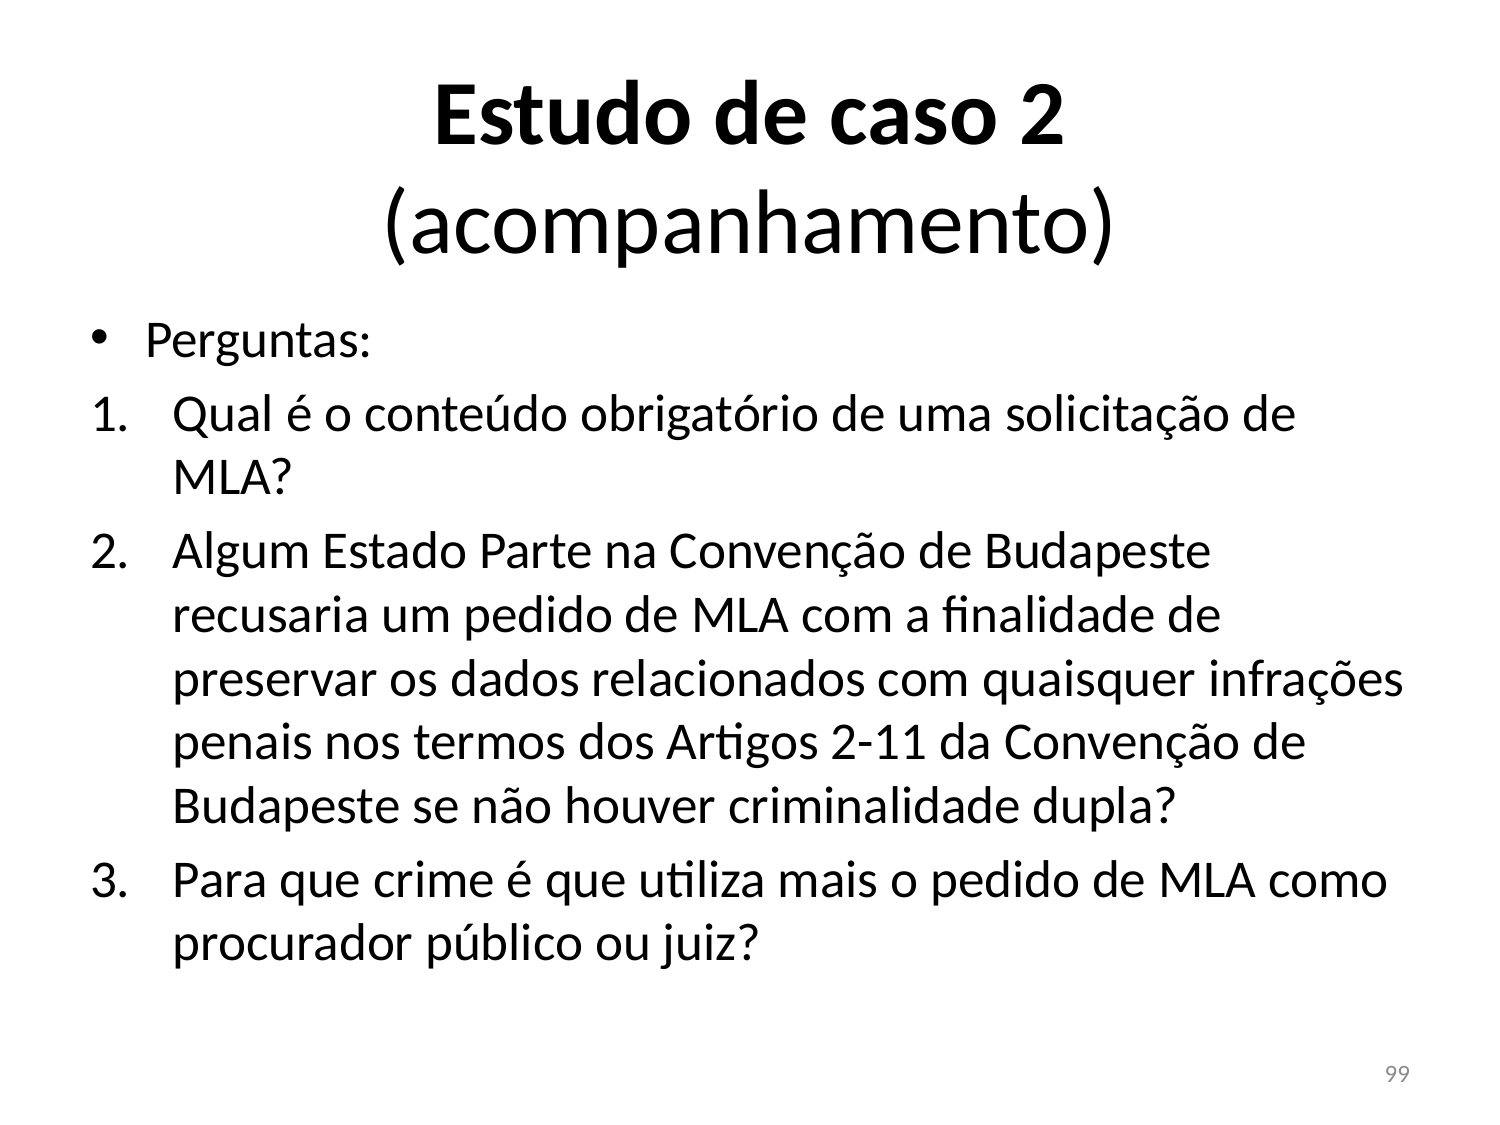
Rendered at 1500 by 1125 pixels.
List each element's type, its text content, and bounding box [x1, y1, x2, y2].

slide_number 99 [1074, 1042, 1425, 1103]
title Estudo de caso 2 (acompanhamento) [75, 45, 1425, 187]
list Perguntas: Qual é o conteúdo obrigatório de uma solicitação de MLA? Algum Estado Parte na Convenção de Budapeste recusaria um pedido de MLA com a finalidade de preservar os dados relacionados com quaisquer infrações penais nos termos dos Artigos 2-11 da Convenção de Budapeste se não houver criminalidade dupla? Para que crime é que utiliza mais o pedido de MLA como procurador público ou juiz? [75, 296, 1425, 1039]
